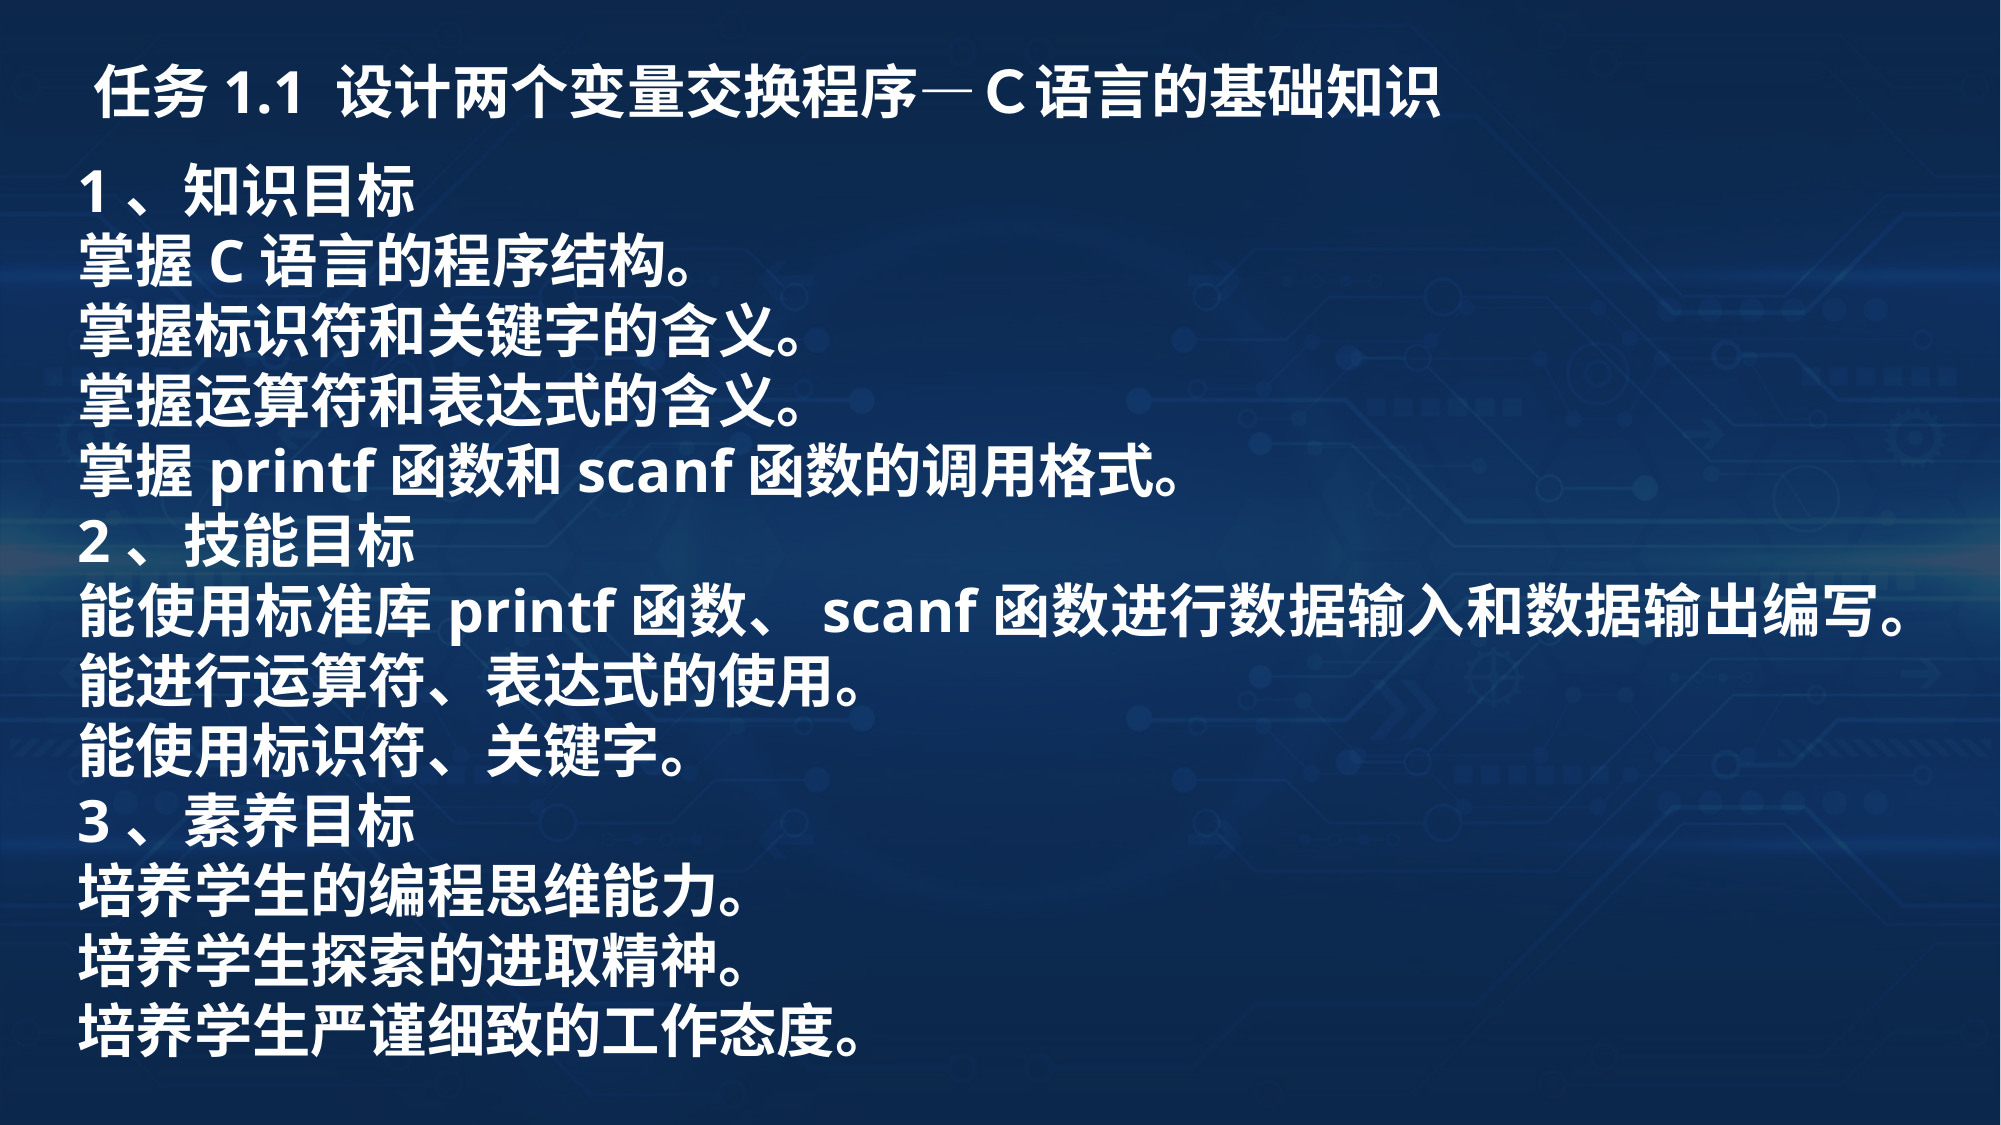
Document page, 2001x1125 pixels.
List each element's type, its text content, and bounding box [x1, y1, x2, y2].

text_box 任务1.1 设计两个变量交换程序—Ｃ语言的基础知识 [78, 47, 1551, 133]
text_box 1、知识目标 掌握C语言的程序结构。 掌握标识符和关键字的含义。 掌握运算符和表达式的含义。 掌握printf函数和scanf函数的调用格式。 2、技能目标 能使用标准库printf函数、scanf函数进行数据输入和数据输出编写。 能进行运算符、表达式的使用。 能使用标识符、关键字。 3、素养目标 培养学生的编程思维能力。 培养学生探索的进取精神。 培养学生严谨细致的工作态度。 [62, 147, 1897, 1072]
